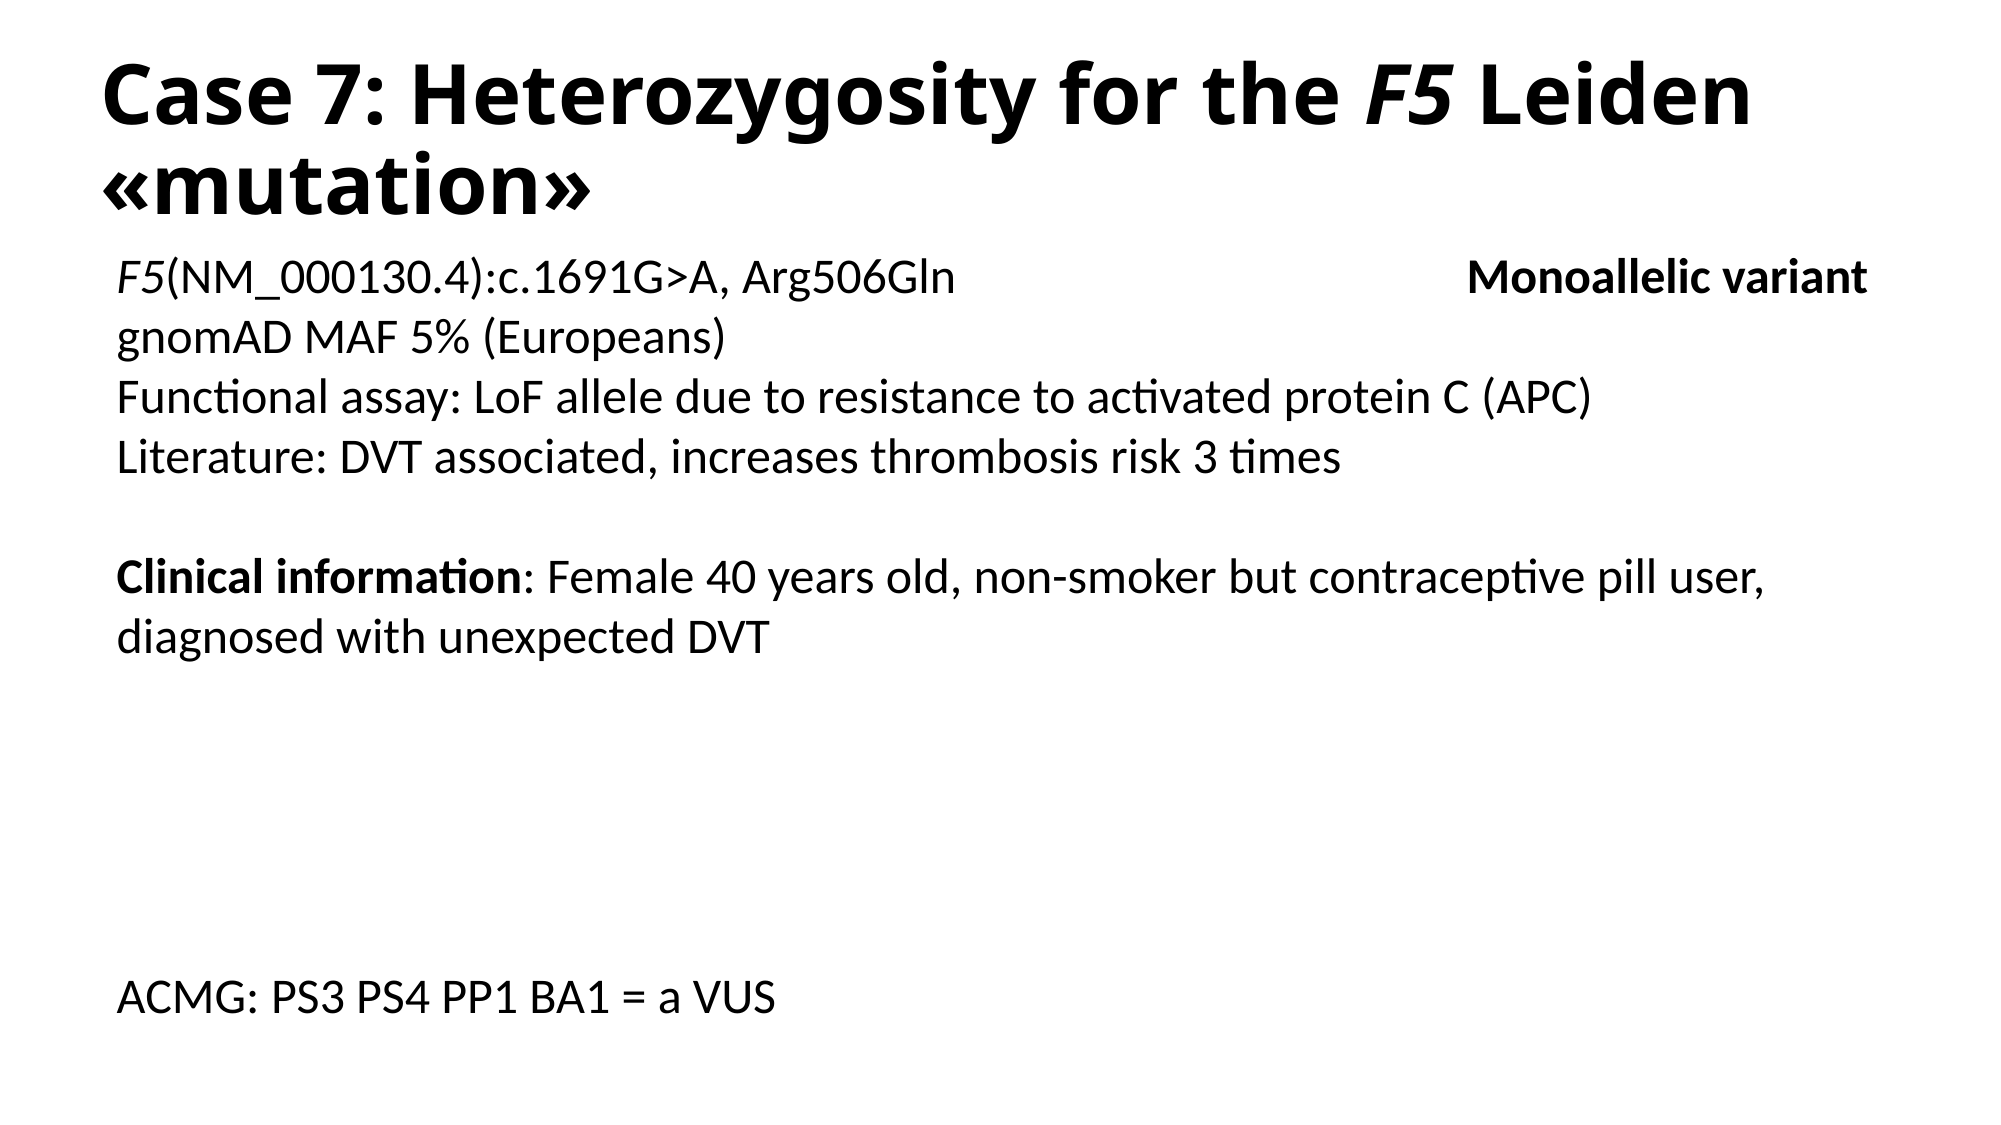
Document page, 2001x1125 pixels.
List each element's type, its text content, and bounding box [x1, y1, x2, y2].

text_box F5(NM_000130.4):c.1691G>A, Arg506Gln Monoallelic variant gnomAD MAF 5% (Europeans) Functional assay: LoF allele due to resistance to activated protein C (APC) Literature: DVT associated, increases thrombosis risk 3 times Clinical information: Female 40 years old, non-smoker but contraceptive pill user, diagnosed with unexpected DVT ACMG: PS3 PS4 PP1 BA1 = a VUS [101, 236, 1898, 1092]
title Case 7: Heterozygosity for the F5 Leiden «mutation» [85, 33, 1916, 252]
